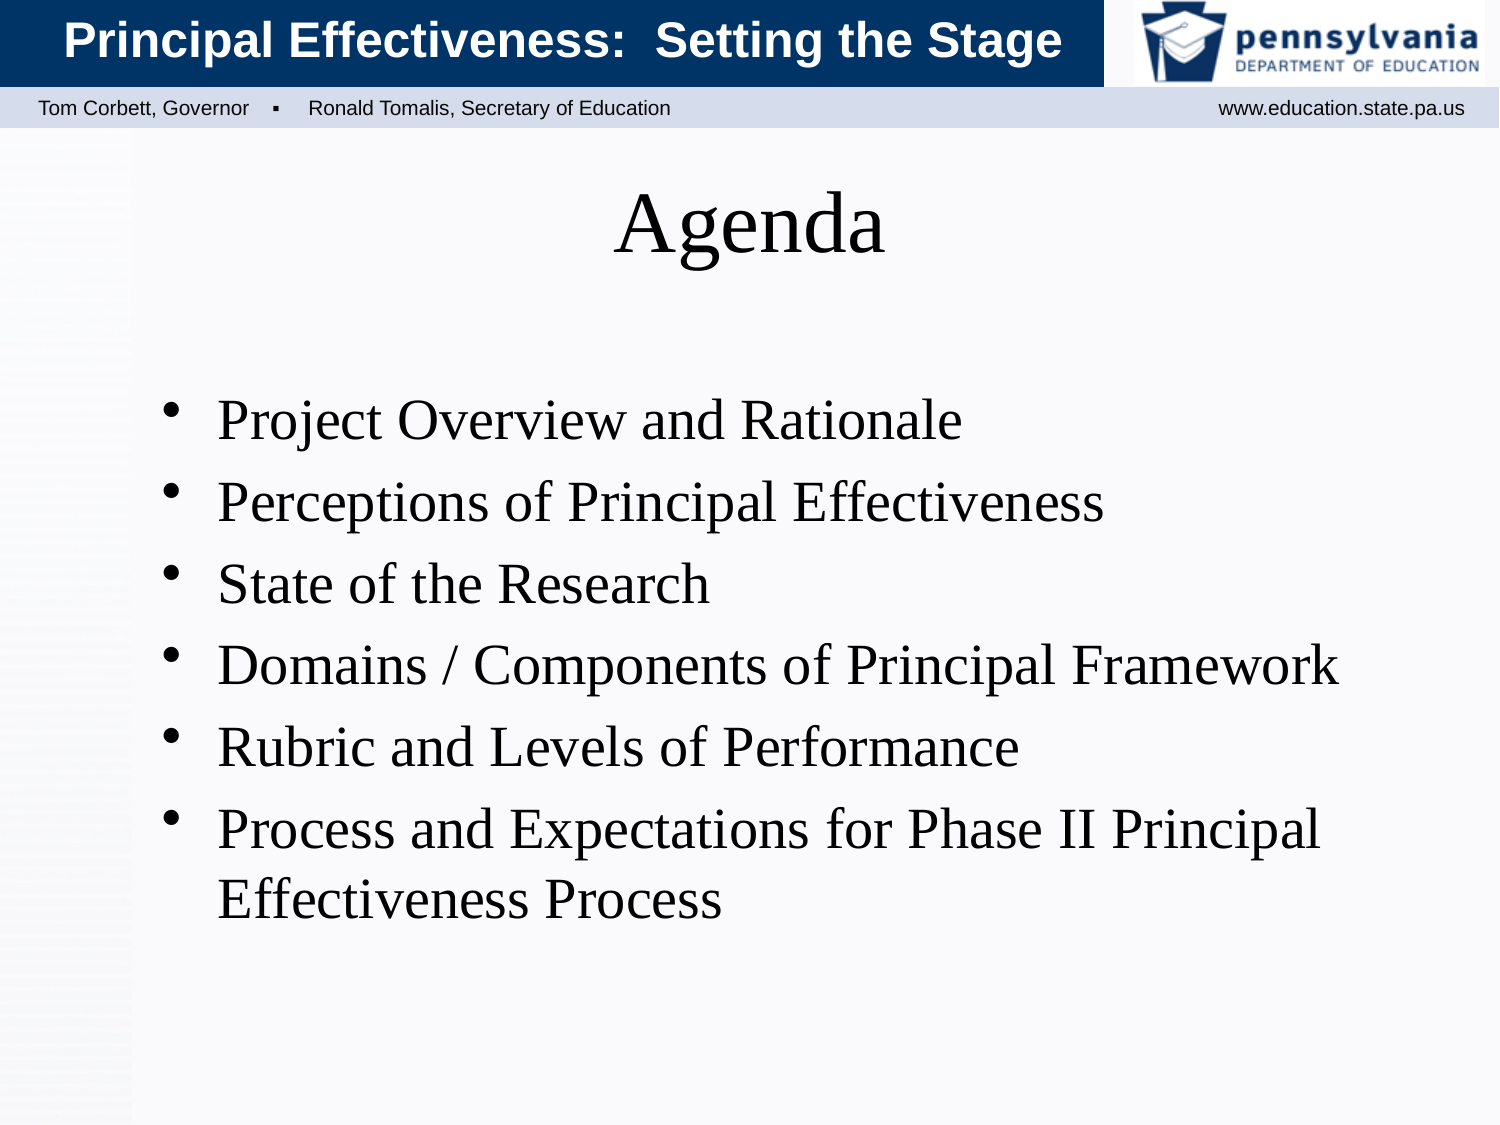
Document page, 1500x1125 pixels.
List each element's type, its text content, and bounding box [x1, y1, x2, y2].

title Agenda [75, 157, 1425, 294]
picture [0, 0, 1500, 1125]
list Project Overview and Rationale Perceptions of Principal Effectiveness State of the Research Domains / Components of Principal Framework Rubric and Levels of Performance Process and Expectations for Phase II Principal Effectiveness Process [146, 374, 1425, 1117]
